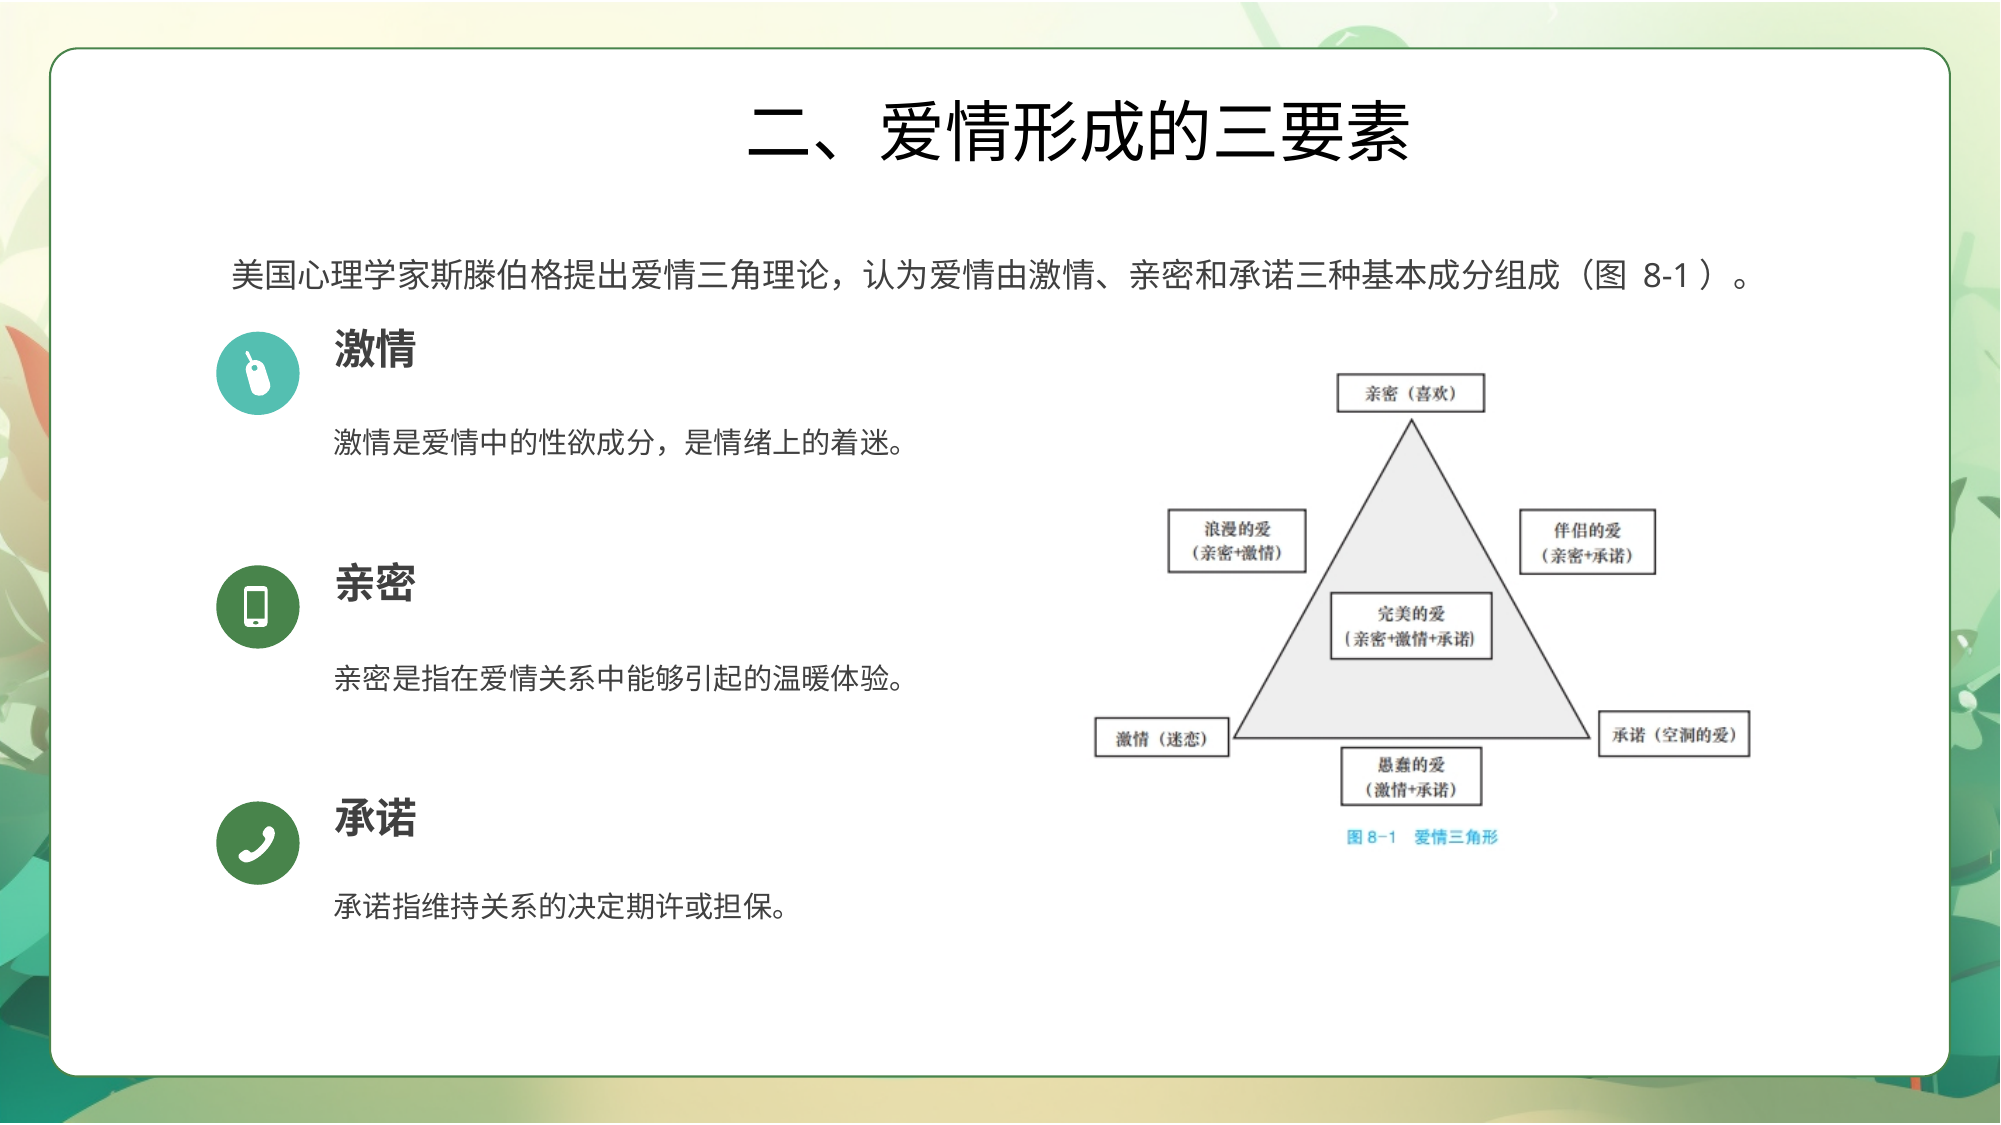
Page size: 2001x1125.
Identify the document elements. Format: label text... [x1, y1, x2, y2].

text_box 美国心理学家斯滕伯格提出爱情三角理论，认为爱情由激情、亲密和承诺三种基本成分组成（图 8-1）。 [216, 226, 1848, 302]
text_box [245, 350, 271, 396]
text_box [216, 331, 300, 415]
text_box [238, 826, 275, 863]
text_box 二、爱情形成的三要素 [459, 82, 1700, 177]
text_box [216, 565, 300, 649]
text_box 激情是爱情中的性欲成分，是情绪上的着迷。 [329, 409, 934, 464]
picture [0, 2, 2000, 1123]
text_box 激情 [329, 318, 422, 378]
text_box 亲密 [329, 552, 422, 611]
text_box 亲密是指在爱情关系中能够引起的温暖体验。 [329, 645, 934, 700]
text_box 承诺指维持关系的决定期许或担保。 [329, 873, 934, 928]
text_box 承诺 [329, 788, 422, 847]
text_box [216, 801, 300, 885]
text_box [244, 586, 268, 627]
